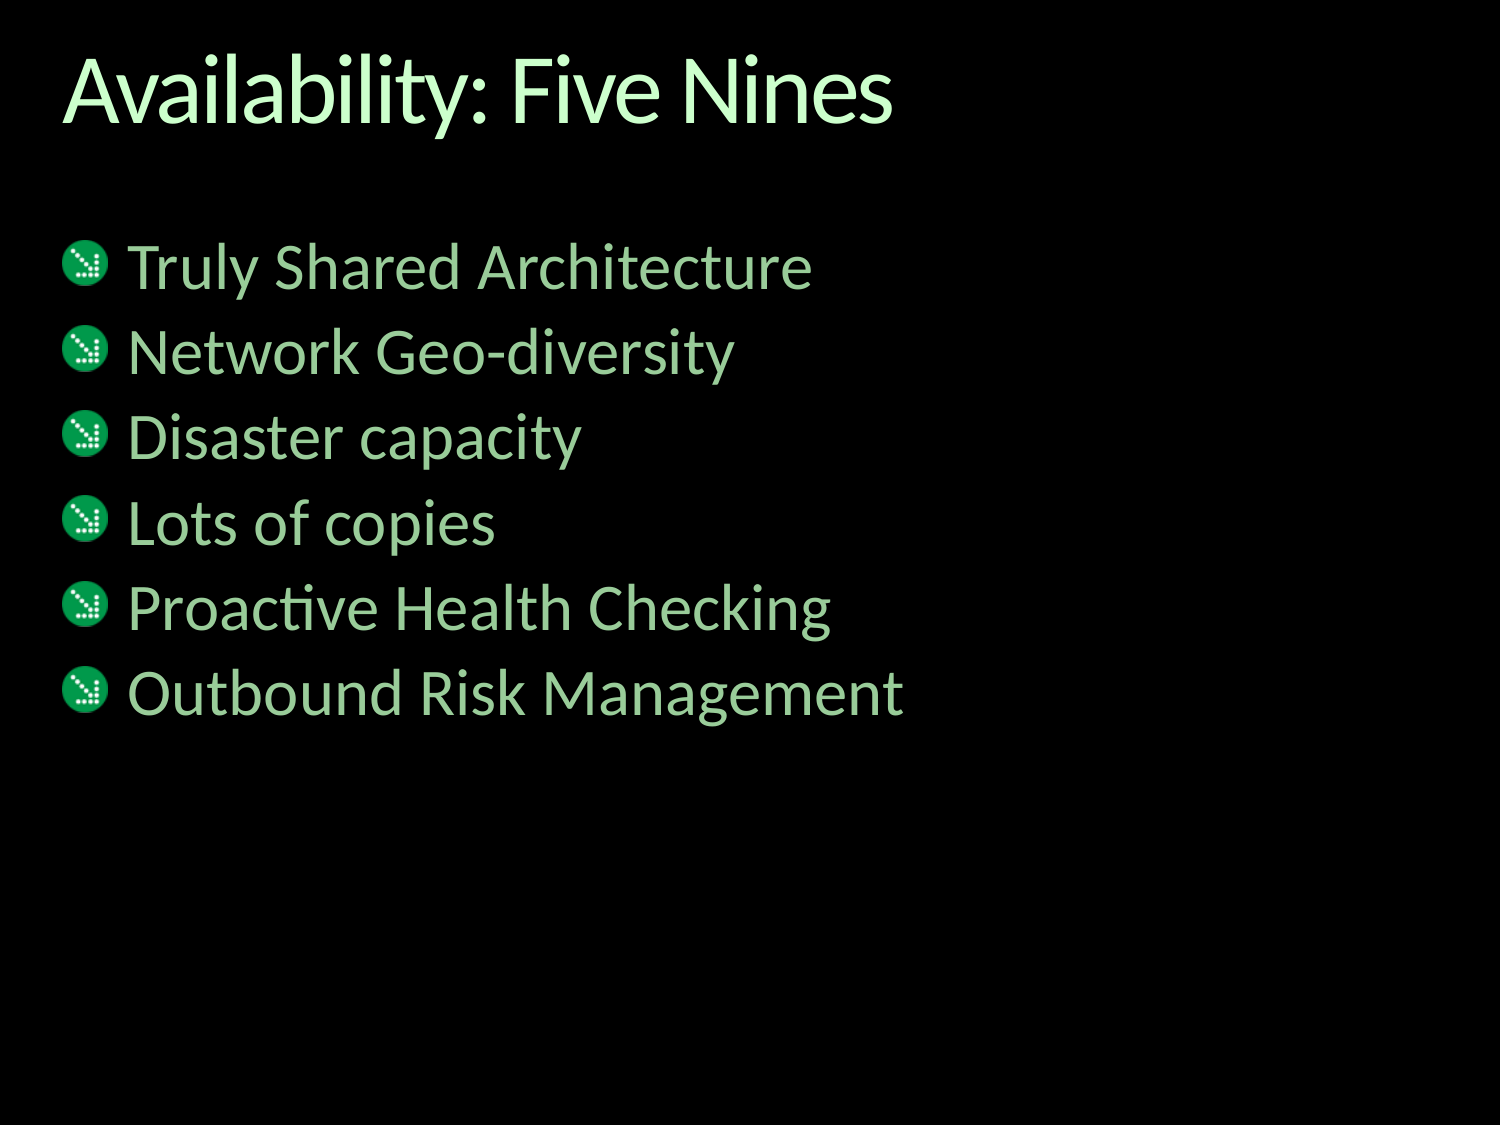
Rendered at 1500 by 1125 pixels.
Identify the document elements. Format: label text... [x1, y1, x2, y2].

picture [62, 410, 108, 458]
title Availability: Five Nines [62, 37, 1438, 147]
picture [62, 495, 108, 543]
list Truly Shared Architecture Network Geo-diversity Disaster capacity Lots of copies Proactive Health Checking Outbound Risk Management [62, 231, 1438, 593]
picture [62, 325, 108, 373]
picture [62, 666, 108, 714]
picture [62, 581, 108, 628]
picture [62, 240, 108, 287]
